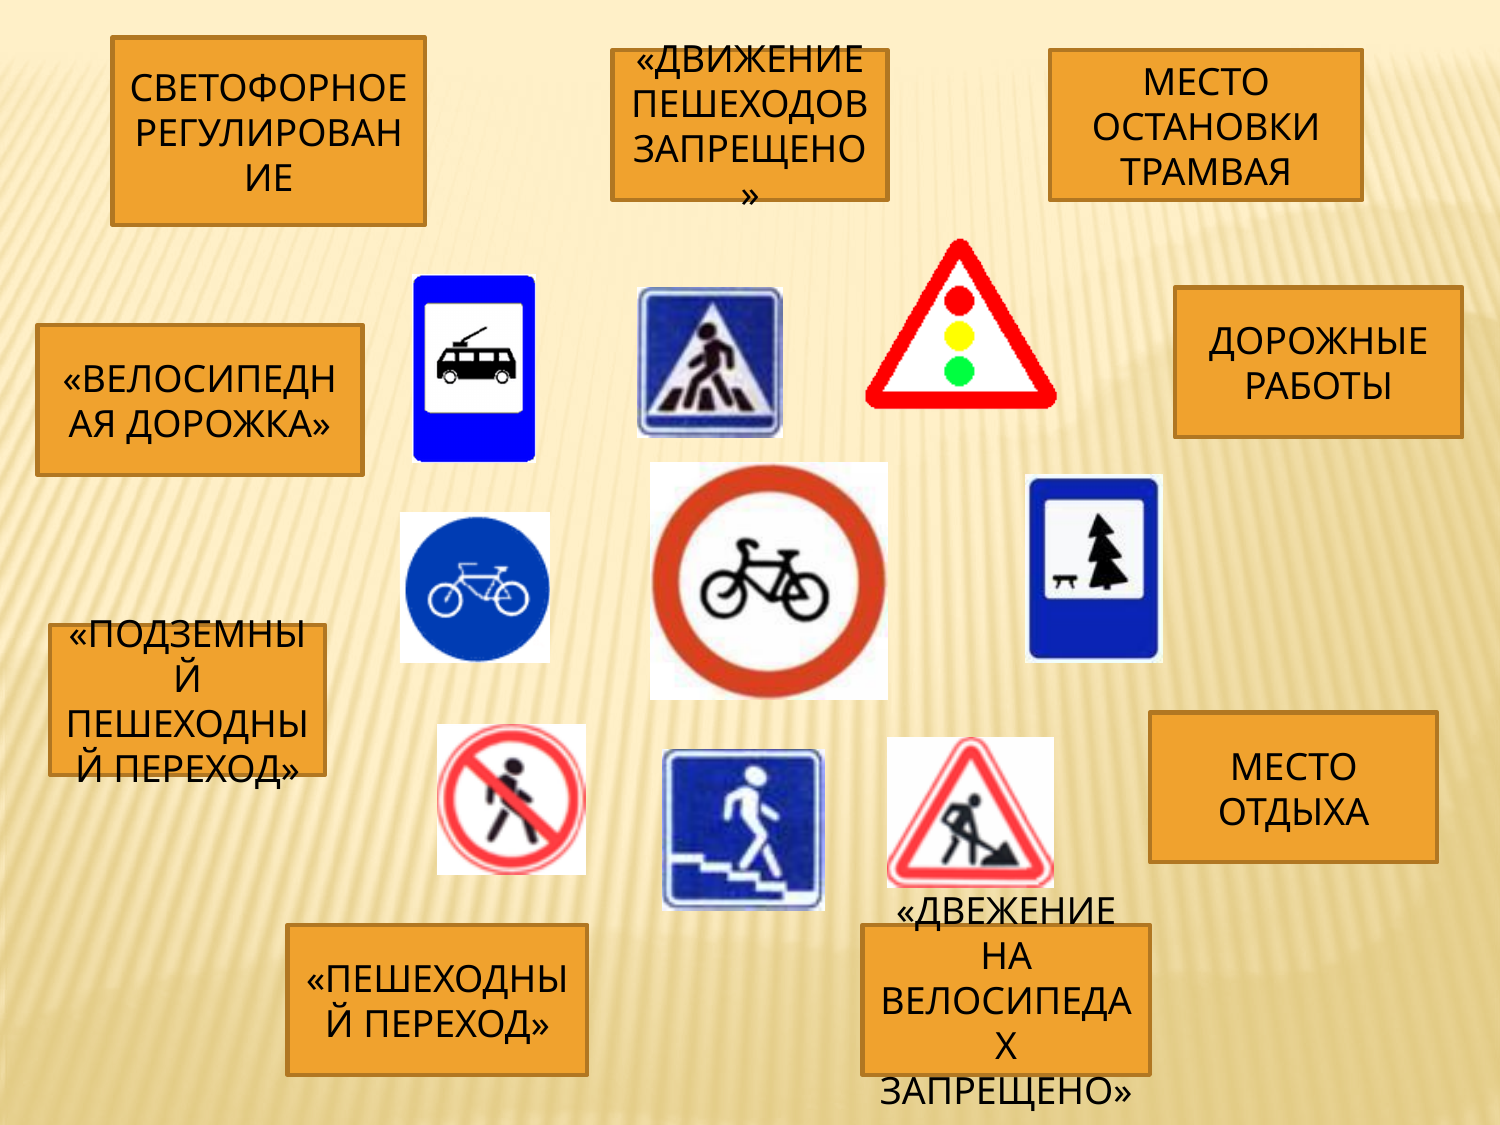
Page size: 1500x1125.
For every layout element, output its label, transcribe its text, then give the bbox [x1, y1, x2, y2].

text_box «ПЕШЕХОДНЫЙ ПЕРЕХОД» [285, 923, 589, 1077]
text_box «ПОДЗЕМНЫЙ ПЕШЕХОДНЫЙ ПЕРЕХОД» [48, 623, 327, 777]
text_box ДОРОЖНЫЕ РАБОТЫ [1173, 285, 1464, 439]
text_box «ДВИЖЕНИЕ ПЕШЕХОДОВ ЗАПРЕЩЕНО» [610, 48, 890, 202]
picture [1024, 474, 1163, 663]
text_box «ВЕЛОСИПЕДНАЯ ДОРОЖКА» [35, 323, 365, 477]
picture [437, 724, 586, 876]
picture [637, 287, 784, 438]
picture [887, 737, 1055, 888]
picture [662, 749, 826, 911]
picture [412, 274, 537, 463]
text_box СВЕТОФОРНОЕ РЕГУЛИРОВАНИЕ [110, 35, 427, 227]
text_box МЕСТО ОТДЫХА [1148, 710, 1439, 864]
picture [649, 462, 888, 701]
text_box «ДВЕЖЕНИЕ НА ВЕЛОСИПЕДАХ ЗАПРЕЩЕНО» [860, 923, 1152, 1077]
text_box МЕСТО ОСТАНОВКИ ТРАМВАЯ [1048, 48, 1364, 202]
picture [862, 237, 1061, 413]
picture [399, 512, 551, 663]
